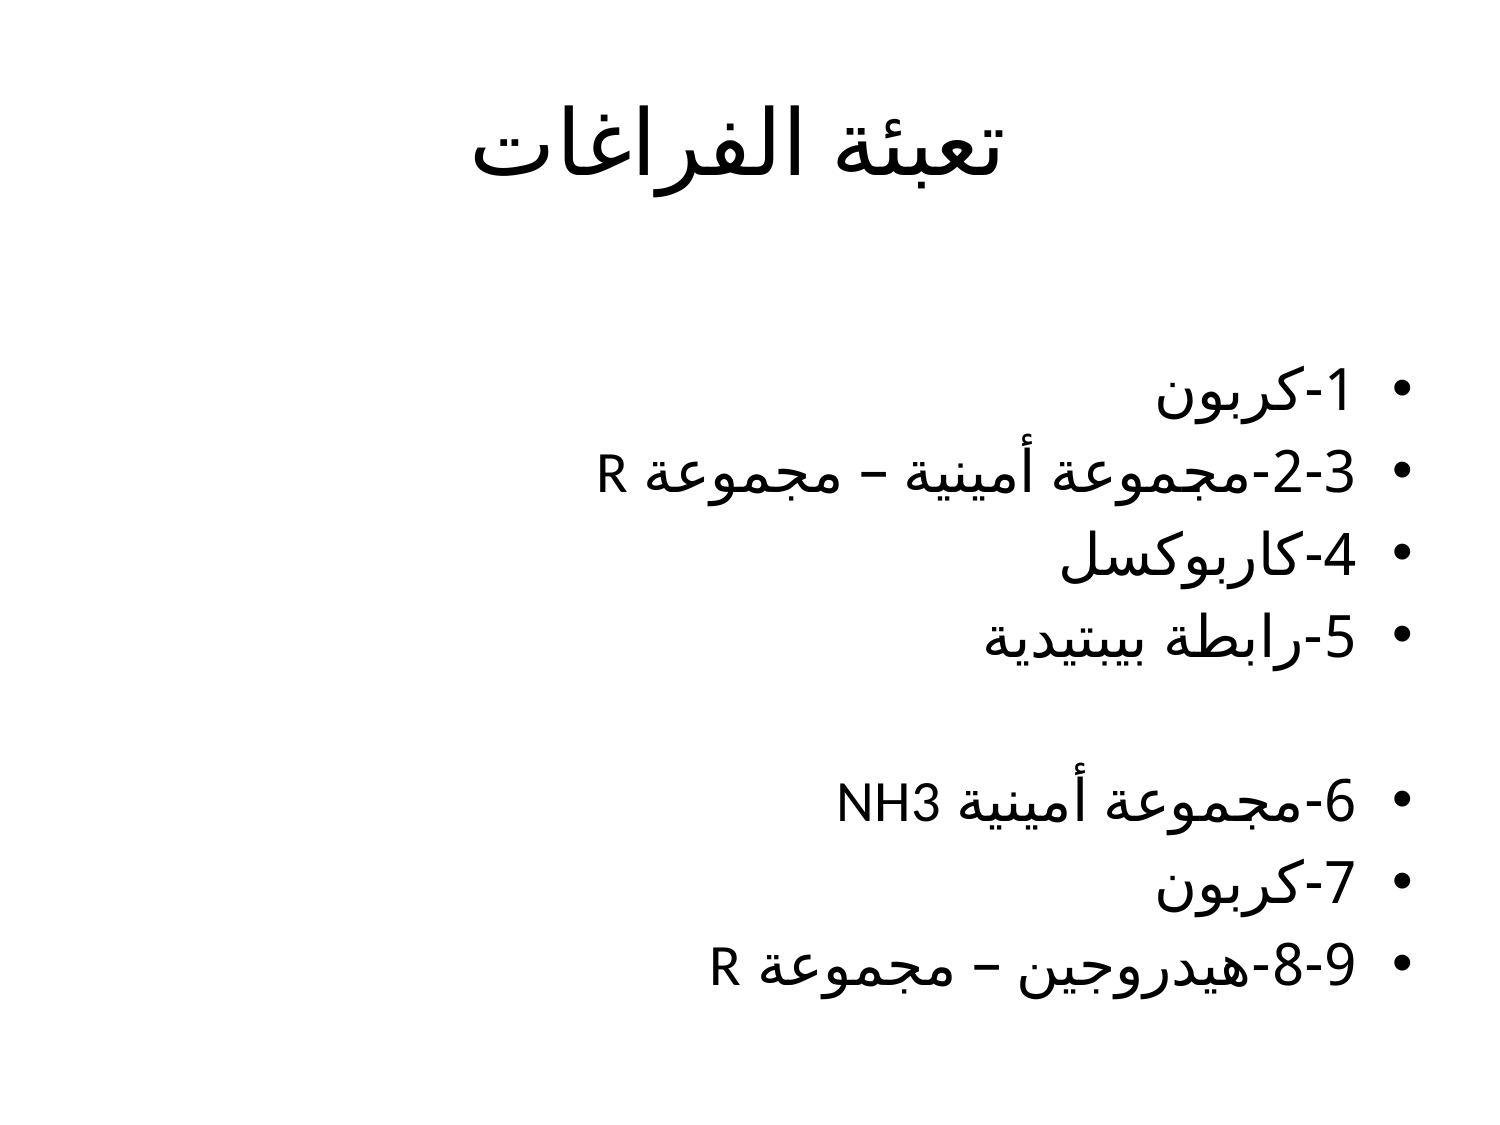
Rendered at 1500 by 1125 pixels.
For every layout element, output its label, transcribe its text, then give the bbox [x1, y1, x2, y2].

title تعبئة الفراغات [75, 45, 1425, 233]
list 1-كربون 2-3-مجموعة أمينية – مجموعة R 4-كاربوكسل 5-رابطة بيبتيدية 6-مجموعة أمينية NH3 7-كربون 8-9-هيدروجين – مجموعة R [75, 262, 1425, 1005]
